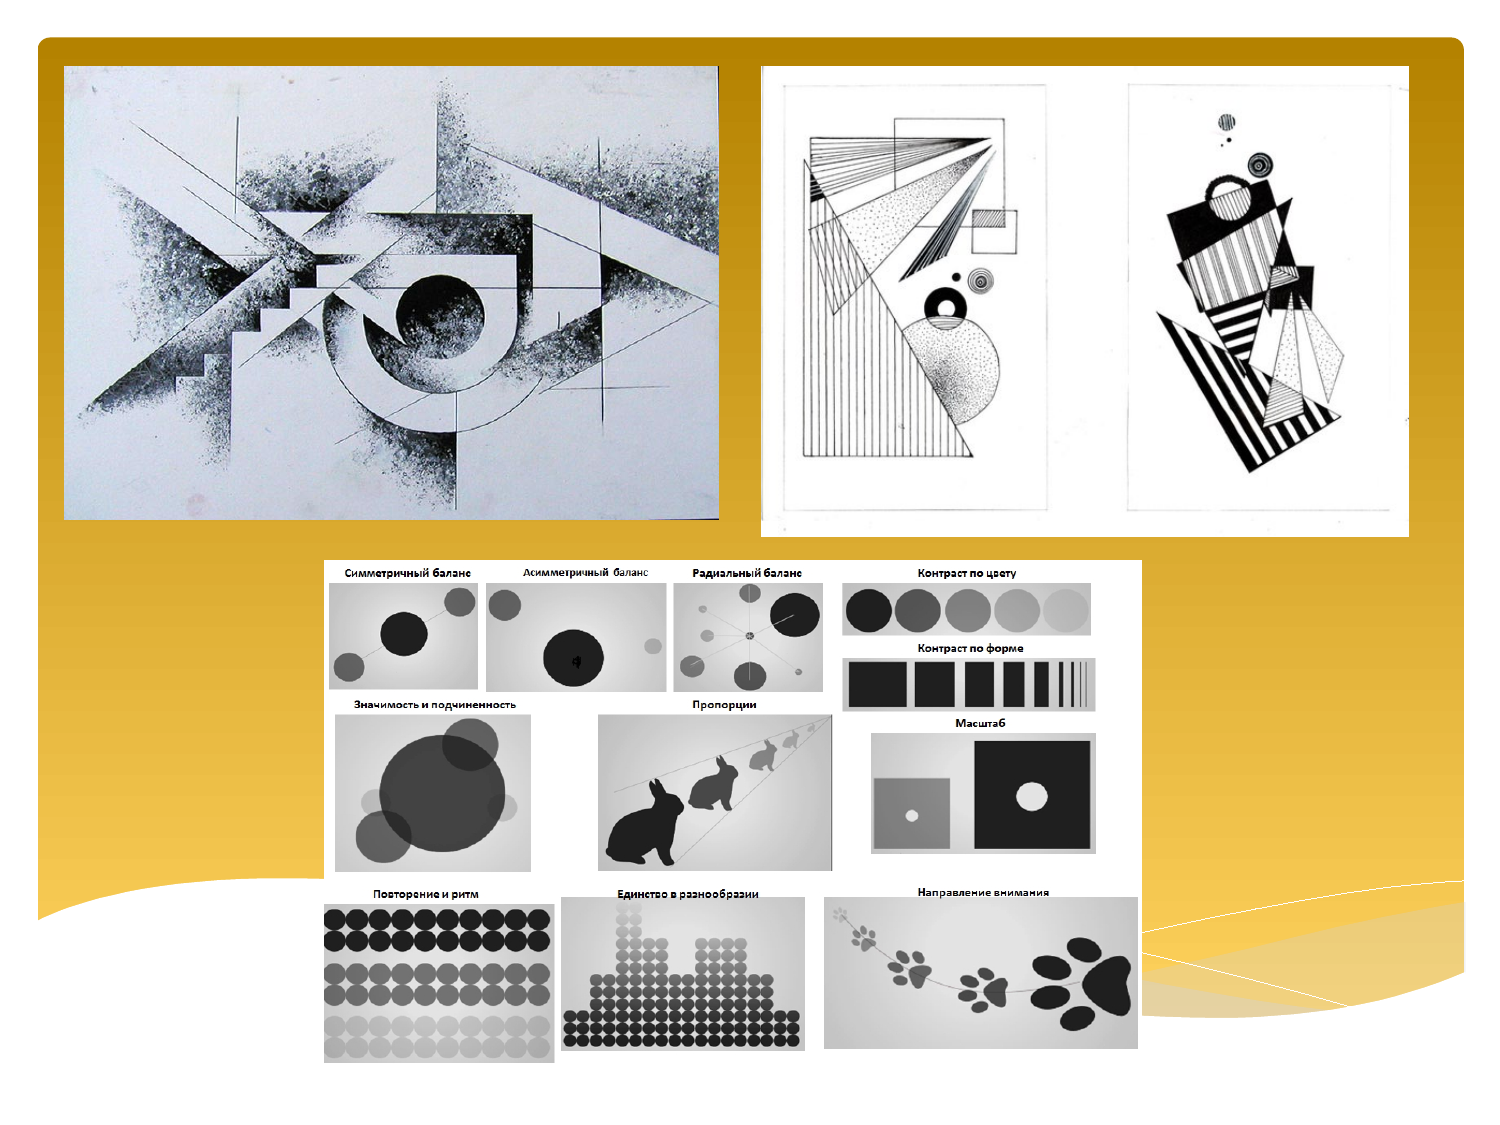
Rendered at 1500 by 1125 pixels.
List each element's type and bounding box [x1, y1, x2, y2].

picture [64, 66, 720, 521]
picture [324, 560, 1142, 1069]
picture [761, 66, 1410, 537]
